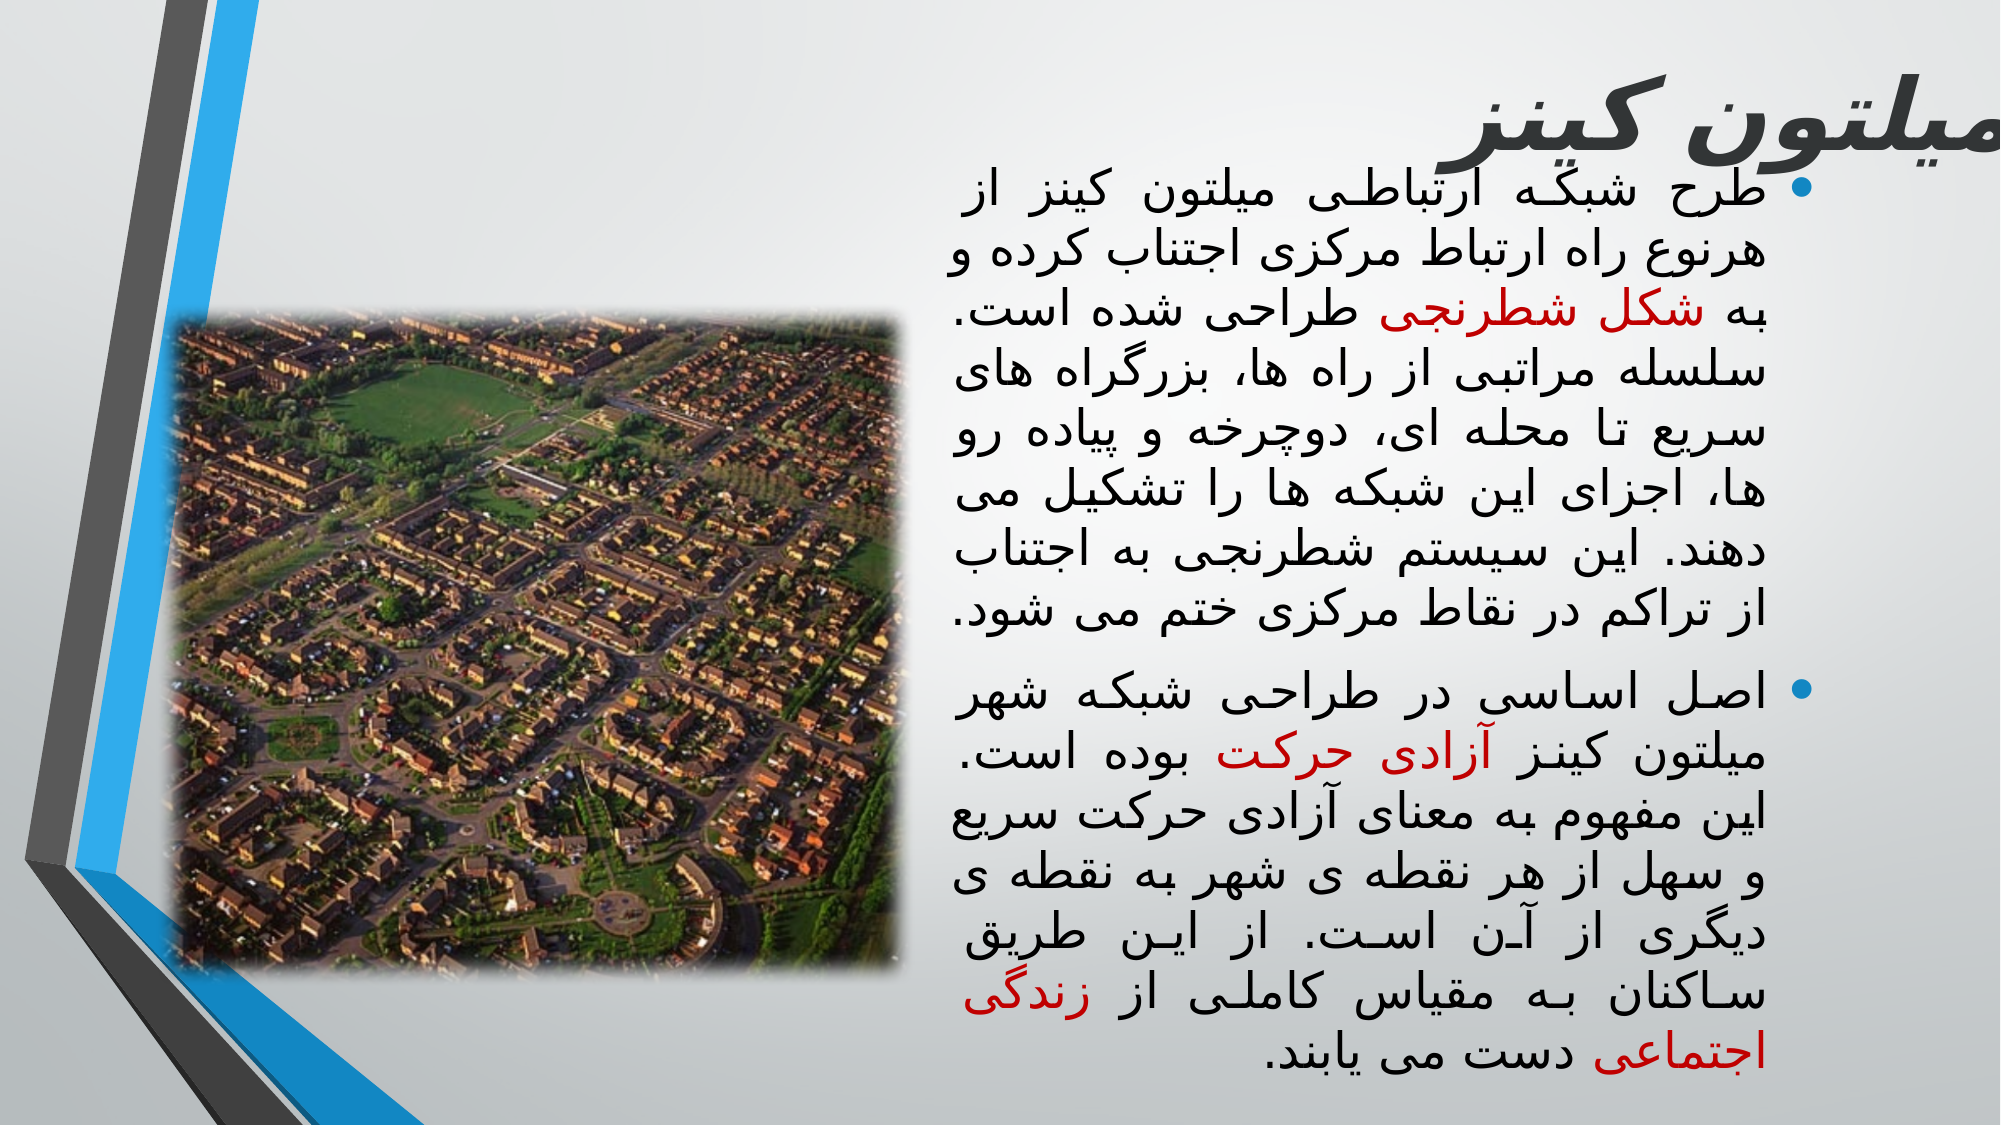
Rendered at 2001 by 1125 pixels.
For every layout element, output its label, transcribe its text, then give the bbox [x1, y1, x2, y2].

text_box میلتون کینز [1430, 43, 2000, 179]
list طرح شبکه ارتباطی میلتون کینز از هرنوع راه ارتباط مرکزی اجتناب کرده و به شکل شطرنجی طراحی شده است. سلسله مراتبی از راه ها، بزرگراه های سریع تا محله ای، دوچرخه و پیاده رو ها، اجزای این شبکه ها را تشکیل می دهند. این سیستم شطرنجی به اجتناب از تراکم در نقاط مرکزی ختم می شود. اصل اساسی در طراحی شبکه شهر میلتون کینز آزادی حرکت بوده است. این مفهوم به معنای آزادی حرکت سریع و سهل از هر نقطه ی شهر به نقطه ی دیگری از آن است. از این طریق ساکنان به مقیاس کاملی از زندگی اجتماعی دست می یابند. [934, 302, 1830, 1014]
picture [156, 302, 915, 989]
